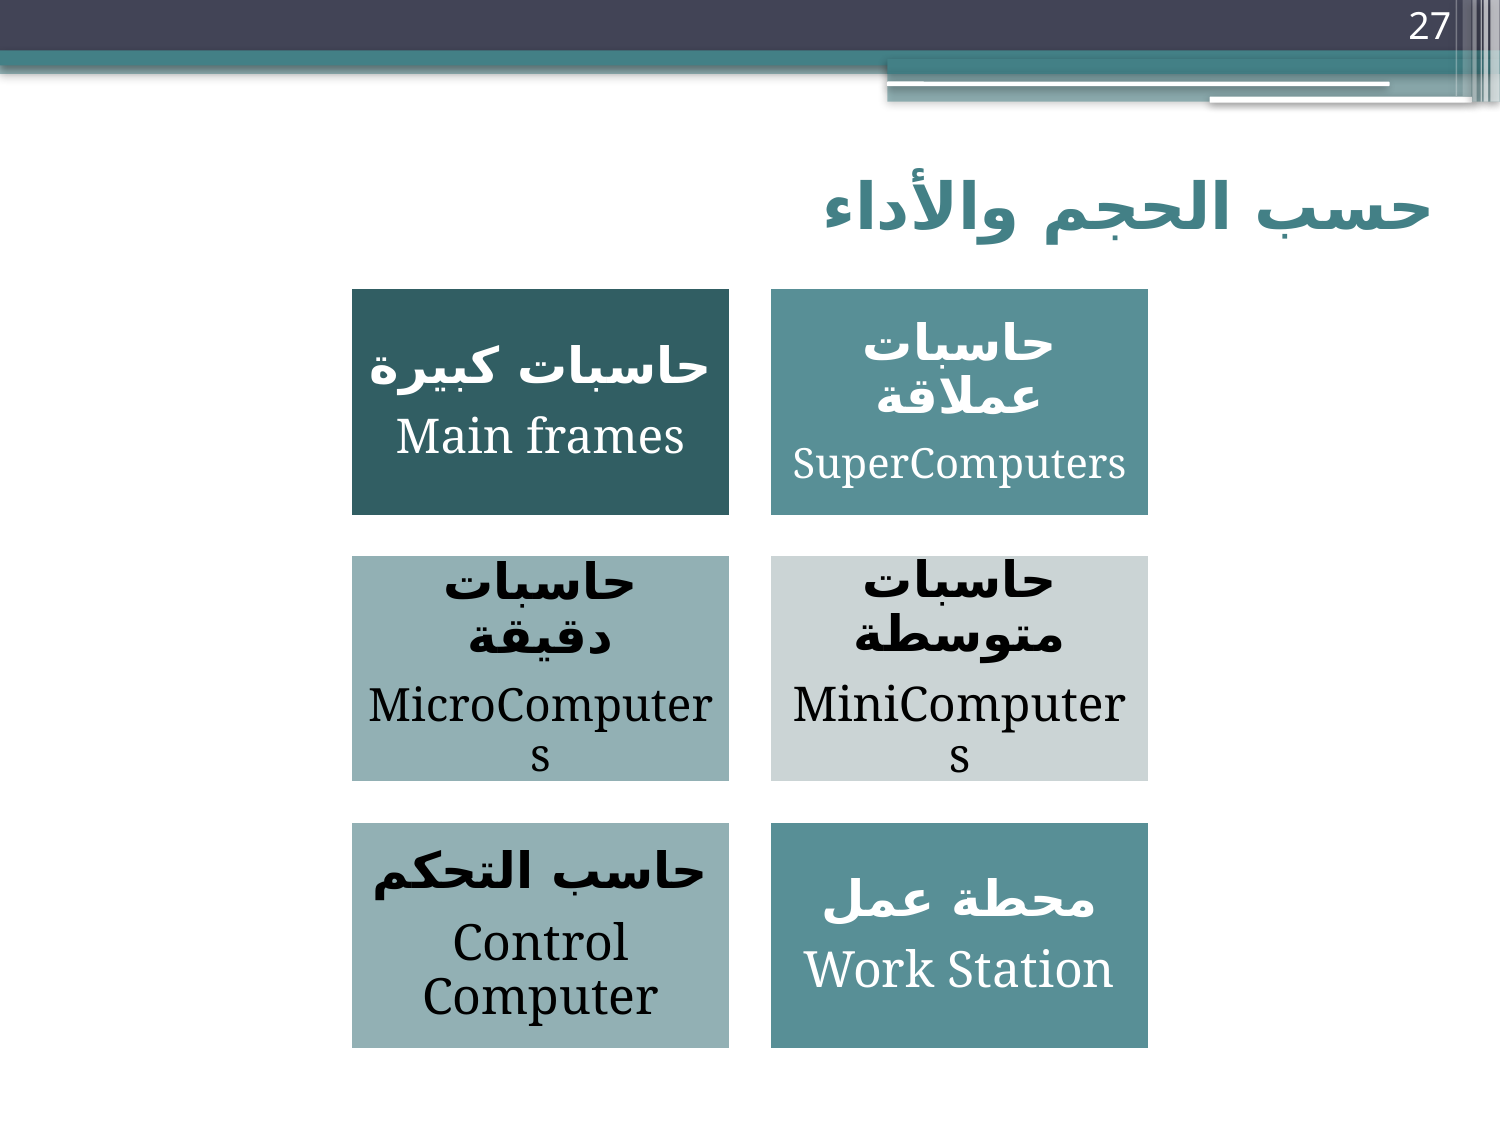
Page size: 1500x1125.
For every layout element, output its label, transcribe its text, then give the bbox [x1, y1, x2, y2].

title حسب الحجم والأداء [99, 62, 1450, 250]
slide_number 27 [1341, 0, 1466, 61]
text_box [162, 287, 1338, 1051]
